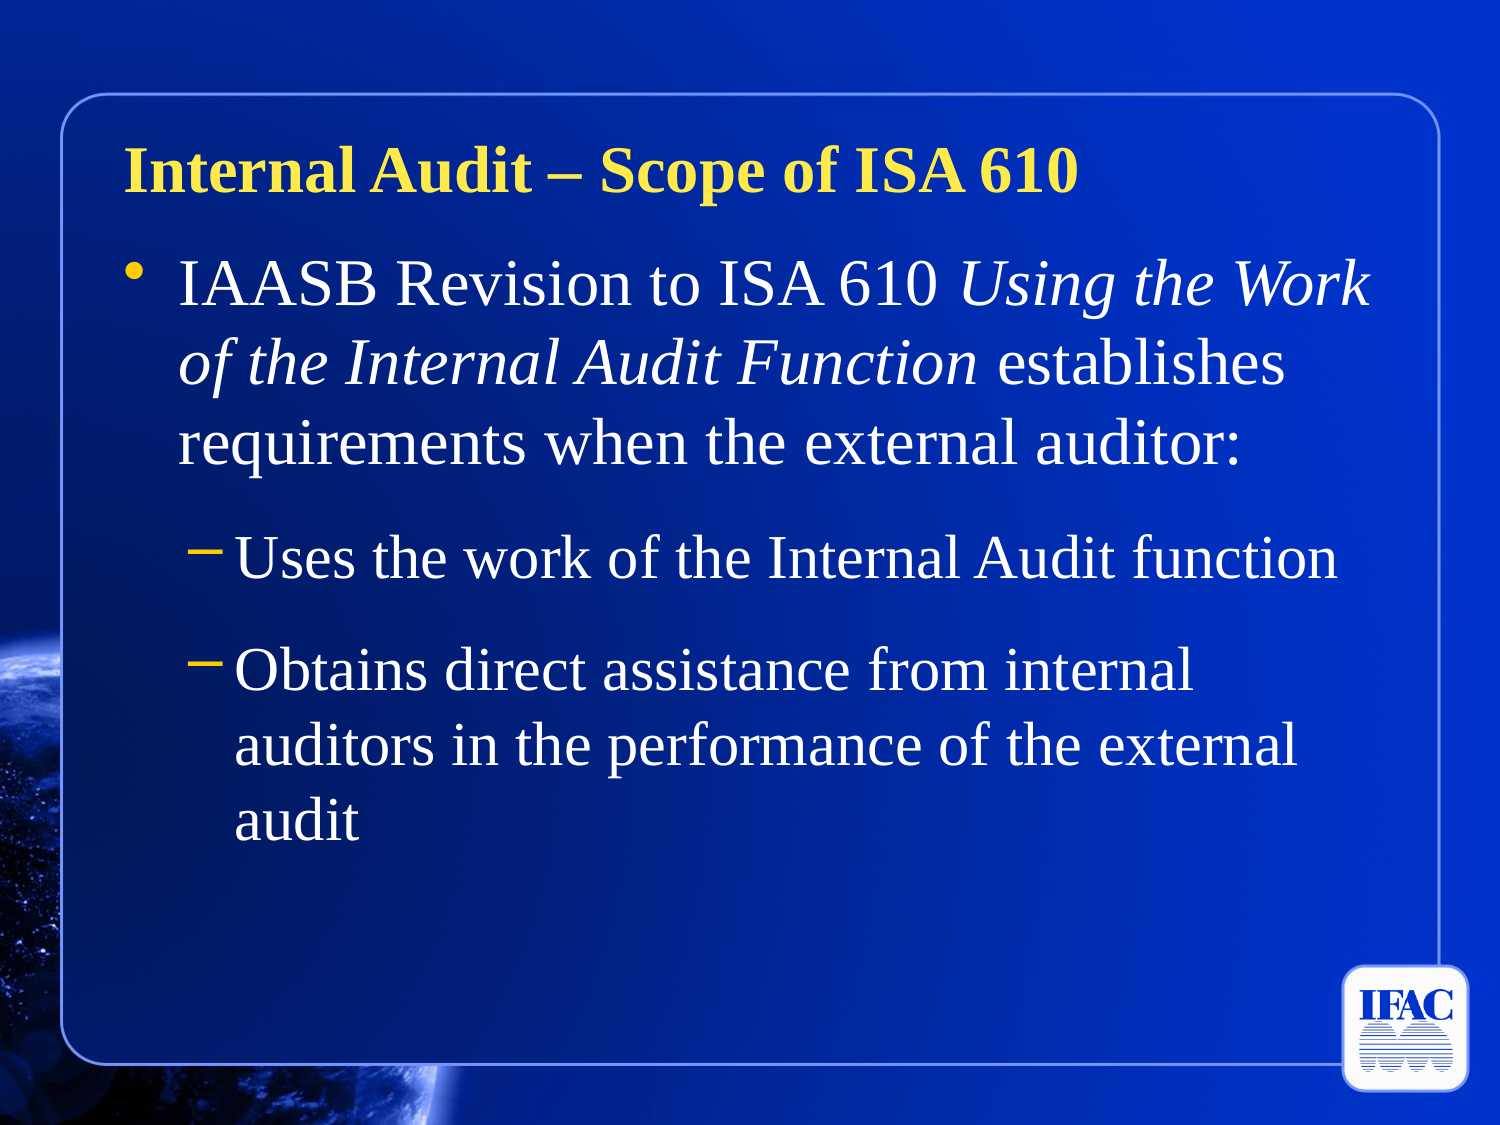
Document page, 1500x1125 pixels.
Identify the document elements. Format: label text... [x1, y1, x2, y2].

list IAASB Revision to ISA 610 Using the Work of the Internal Audit Function establishes requirements when the external auditor: Uses the work of the Internal Audit function Obtains direct assistance from internal auditors in the performance of the external audit [107, 230, 1411, 1048]
picture [0, 0, 1500, 1125]
list Internal Audit – Scope of ISA 610 [107, 118, 1411, 215]
